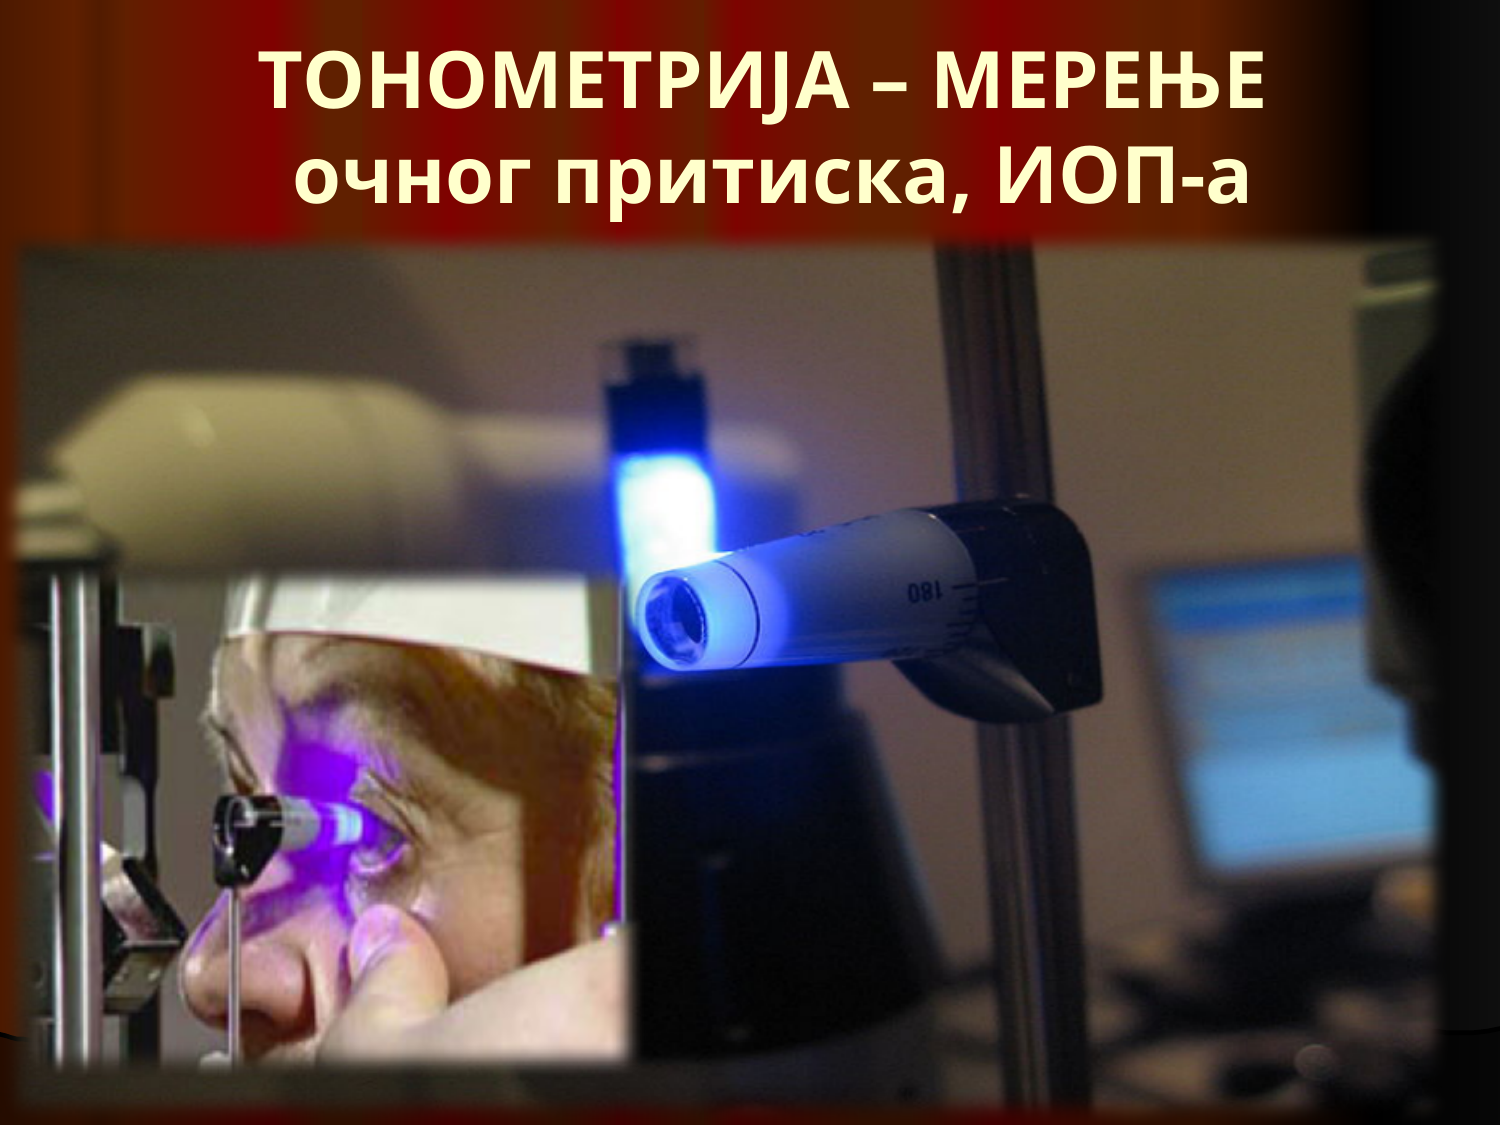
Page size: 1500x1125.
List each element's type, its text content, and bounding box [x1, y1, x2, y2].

picture [0, 227, 1454, 1125]
title ТОНОМЕТРИЈА – МЕРЕЊЕ очног притиска, ИОП-а [46, 30, 1500, 219]
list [23, 562, 645, 1079]
